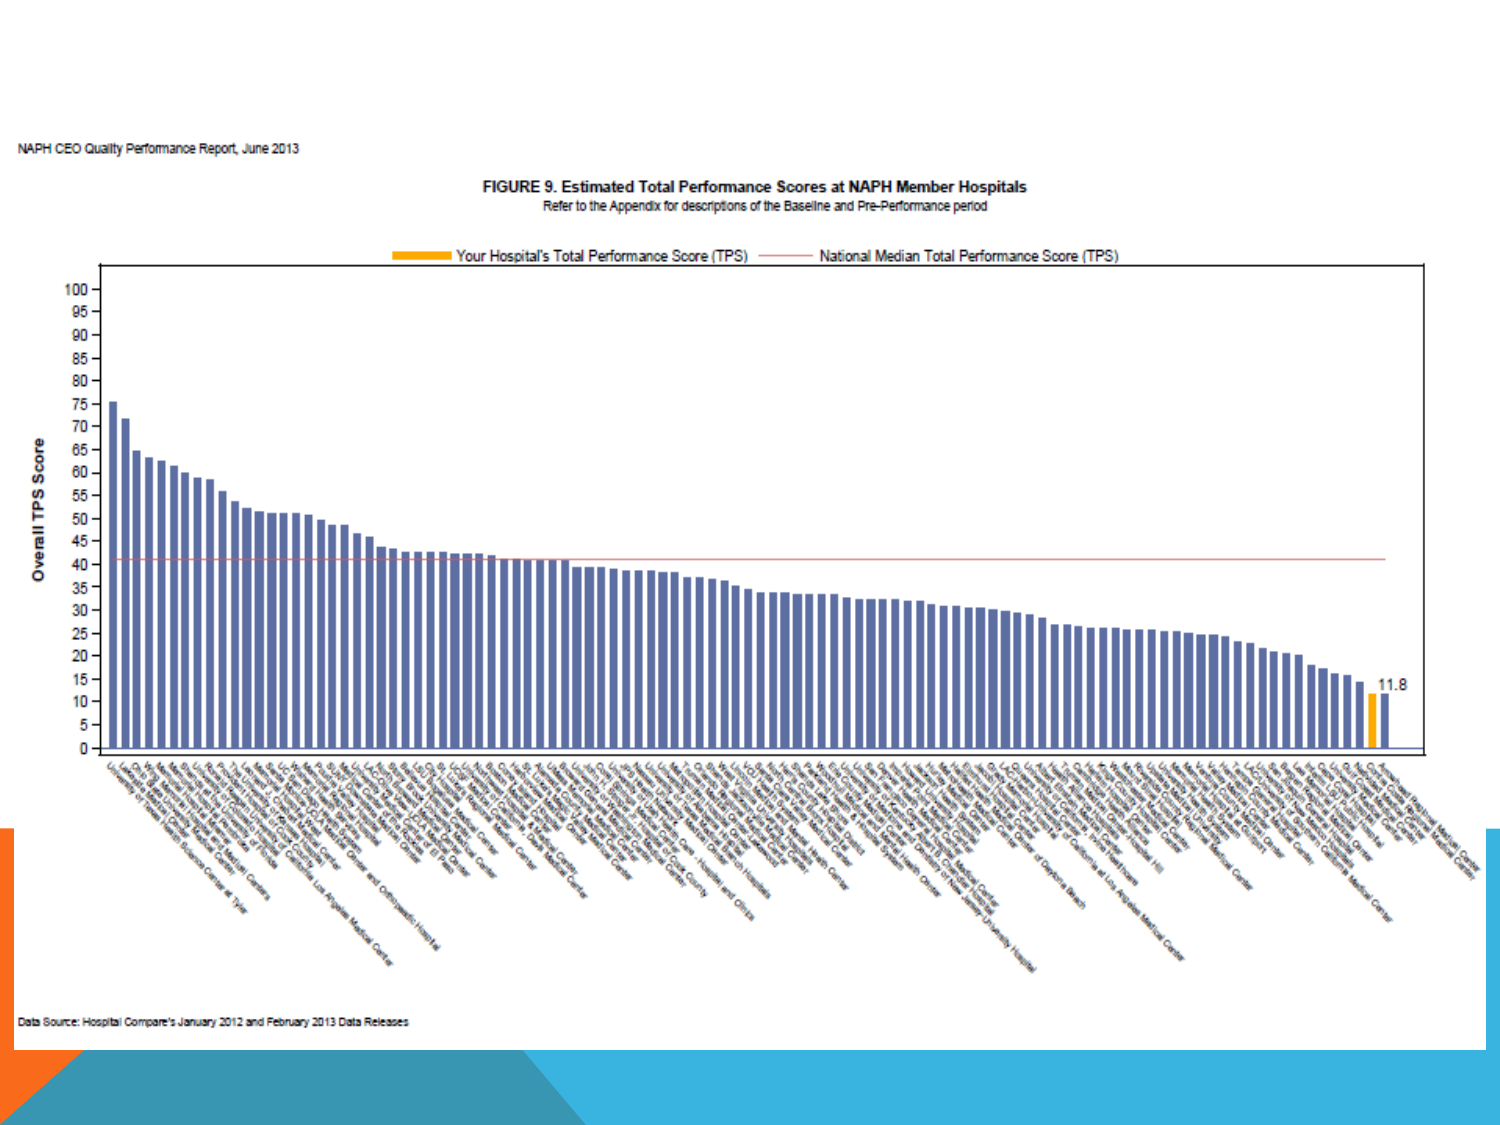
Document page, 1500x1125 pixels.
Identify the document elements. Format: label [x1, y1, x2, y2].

picture [14, 141, 1486, 1051]
